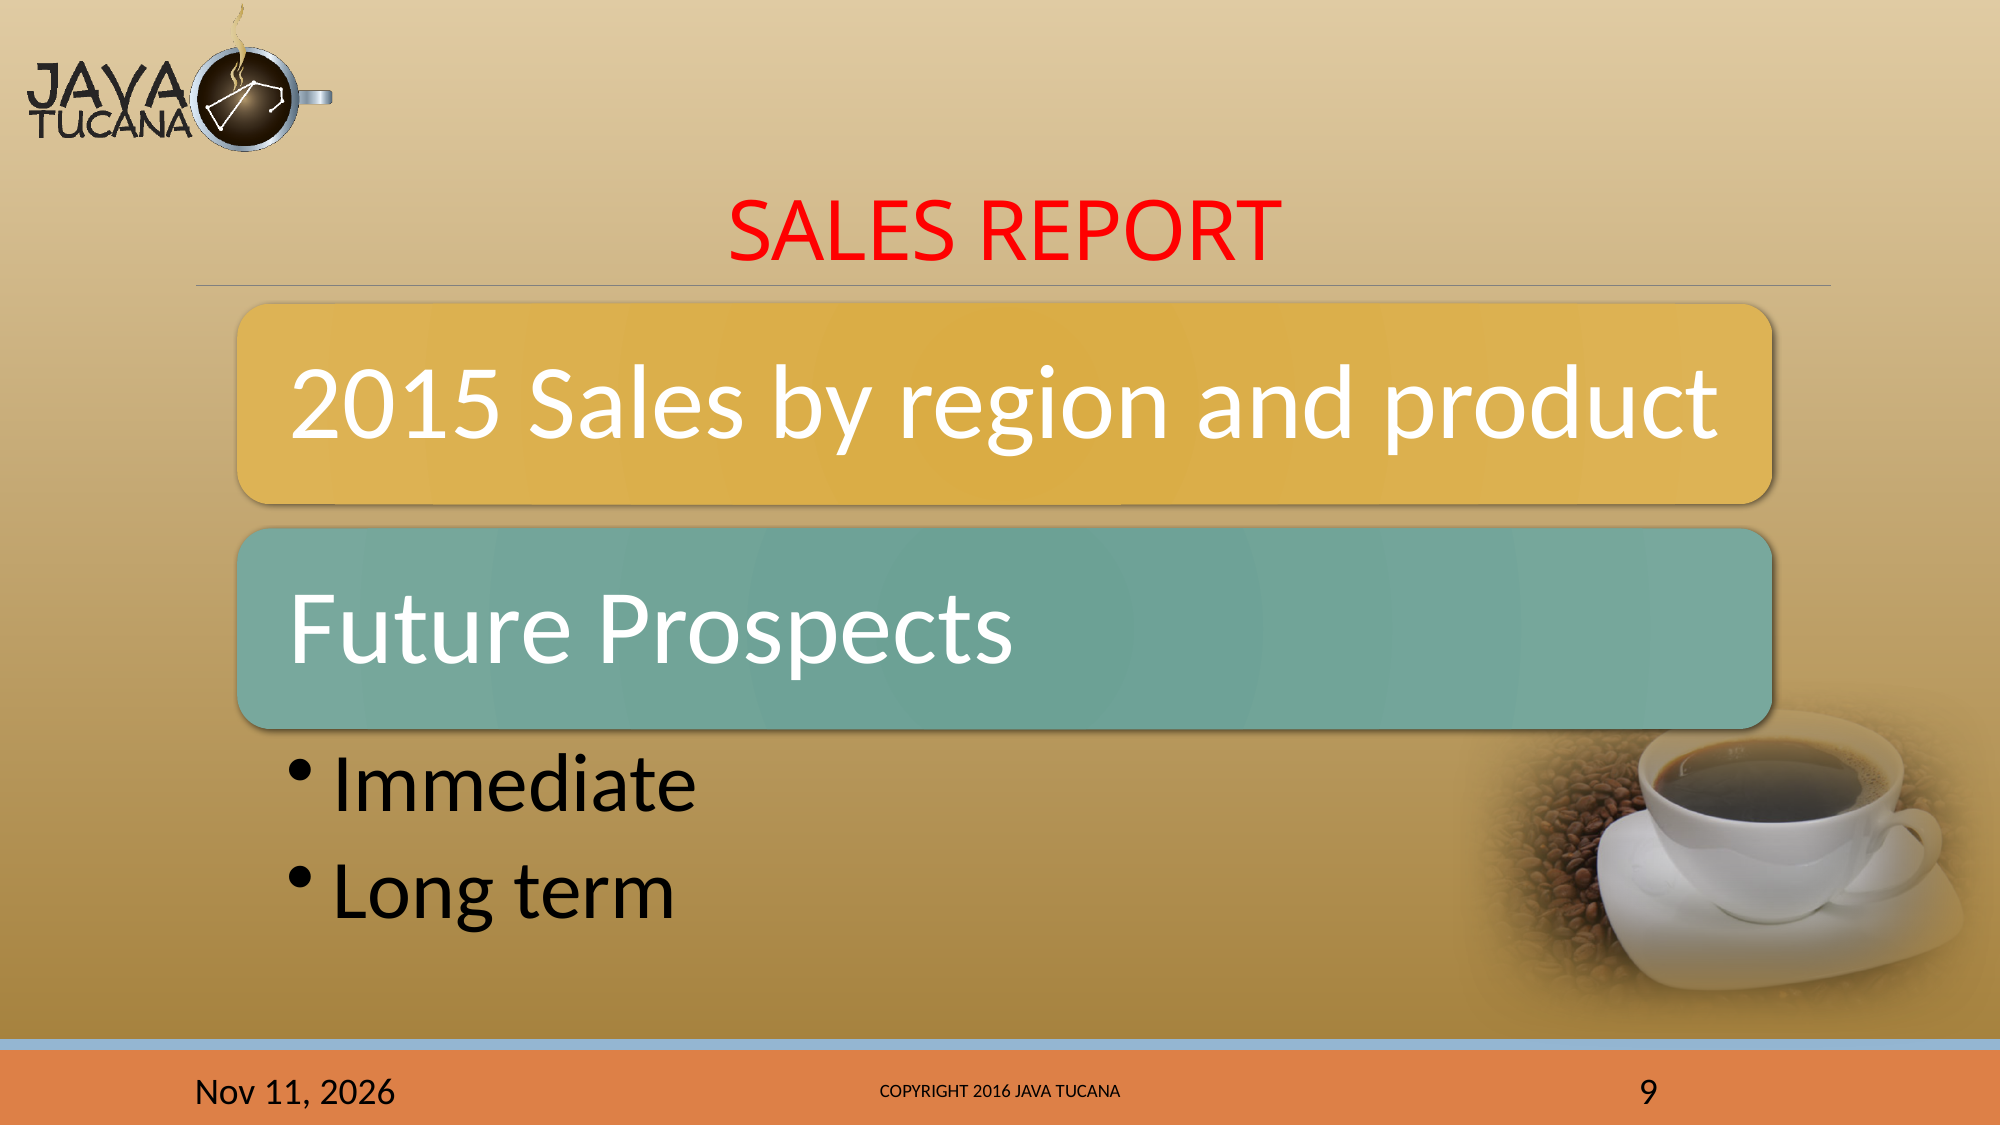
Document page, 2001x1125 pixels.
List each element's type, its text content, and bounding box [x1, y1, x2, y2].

title SALES REPORT [180, 47, 1830, 285]
picture [13, 0, 341, 159]
slide_number 9 [1624, 1059, 1840, 1120]
picture [1774, 805, 1863, 916]
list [236, 298, 1774, 960]
footer Copyright 2016 Java Tucana [604, 1059, 1396, 1120]
slide_number 26-Mar-16 [180, 1059, 586, 1120]
